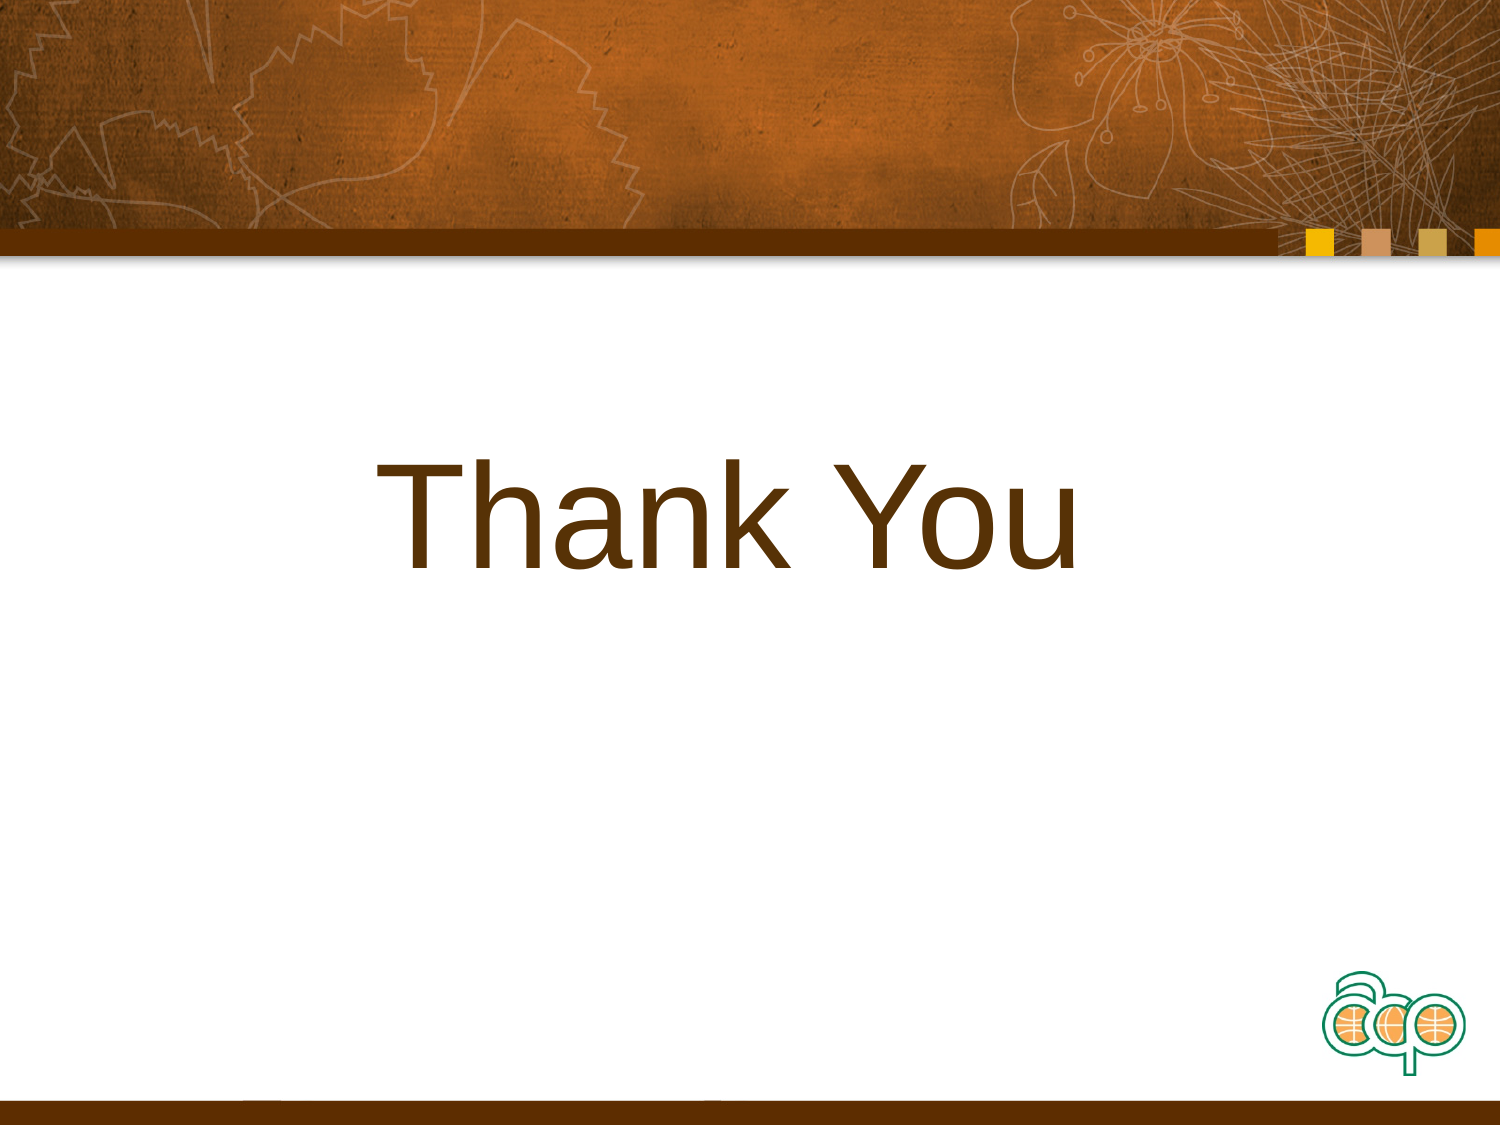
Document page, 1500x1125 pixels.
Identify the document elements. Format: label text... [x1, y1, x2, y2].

list Thank You [29, 207, 1430, 996]
picture [0, 0, 1500, 1125]
